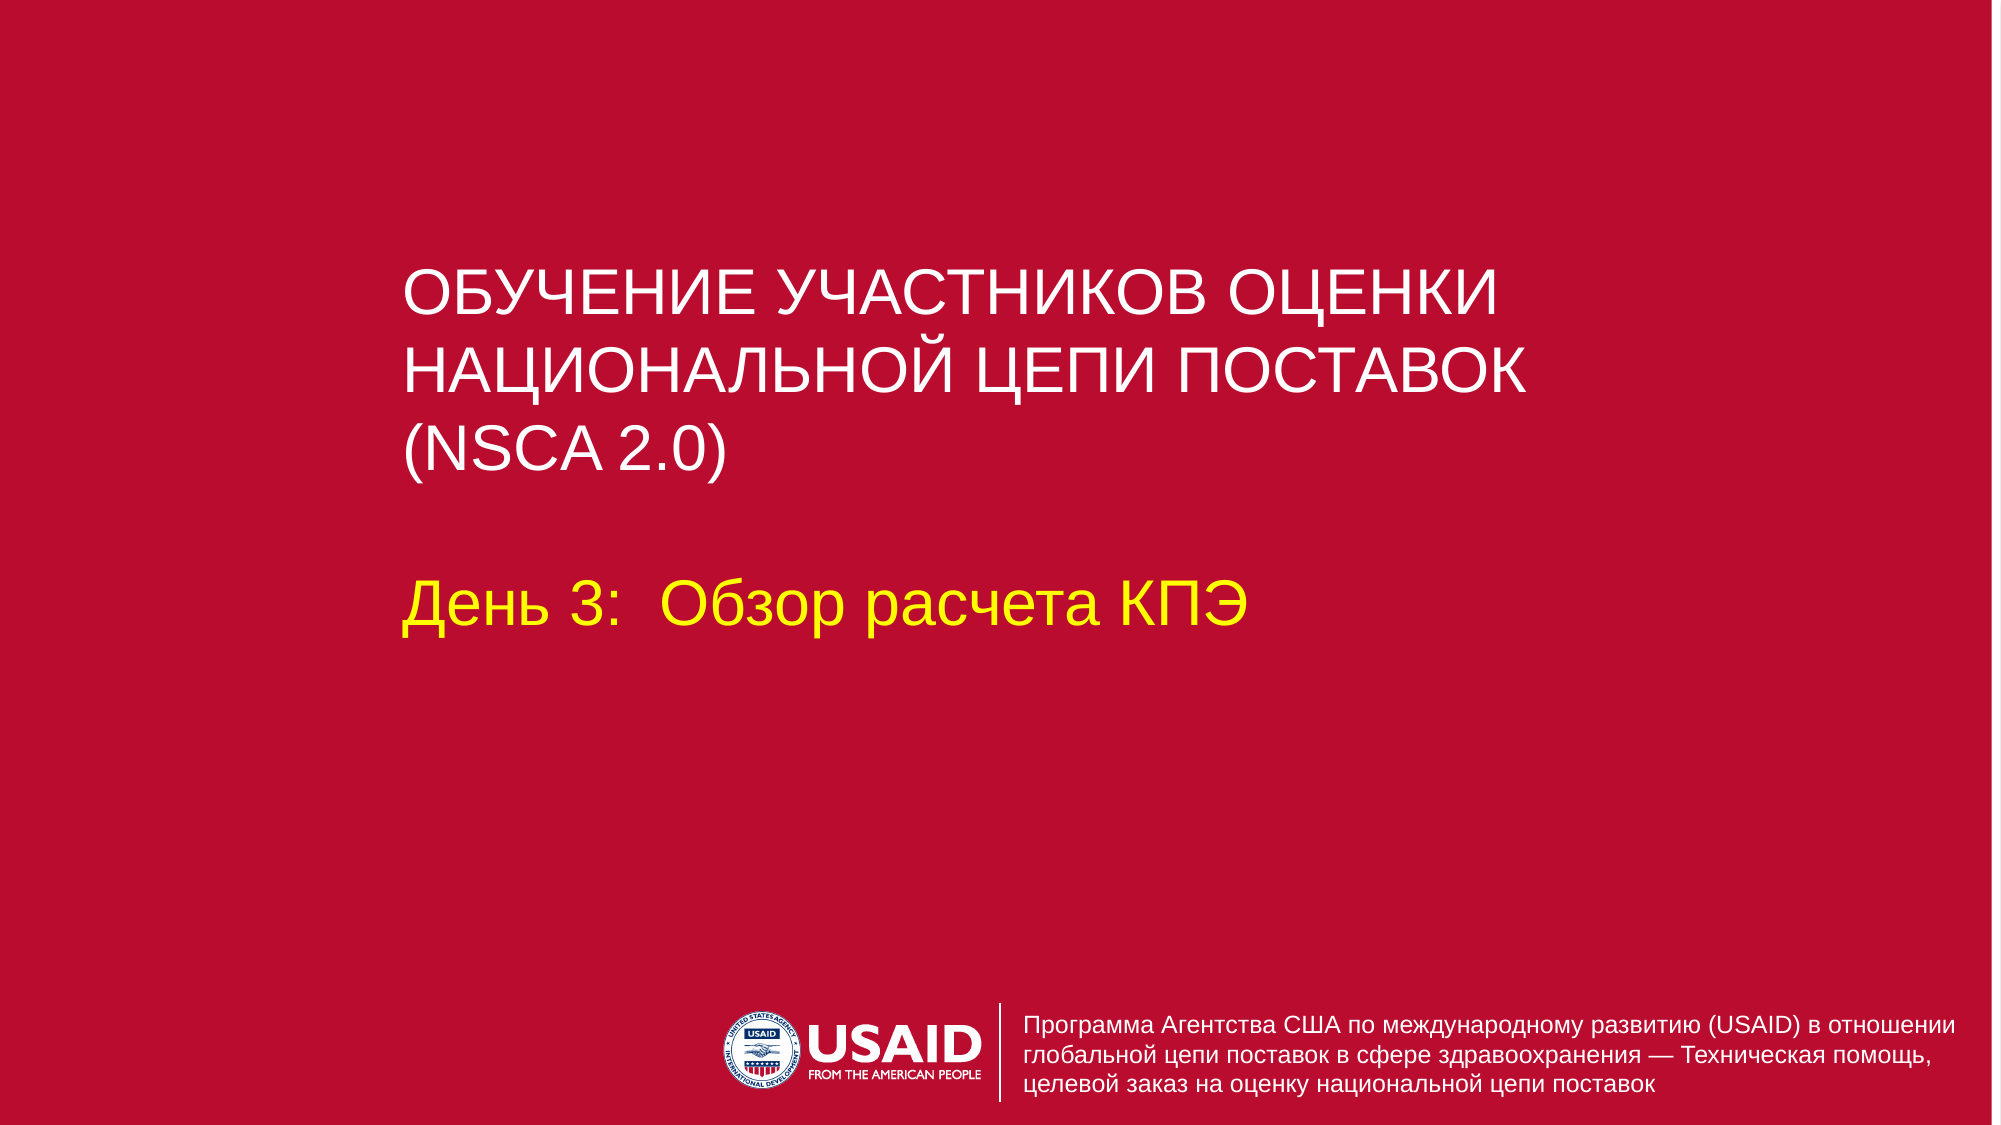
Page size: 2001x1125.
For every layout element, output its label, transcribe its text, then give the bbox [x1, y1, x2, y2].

text_box Программа Агентства США по международному развитию (USAID) в отношении глобальной цепи поставок в сфере здравоохранения ― Техническая помощь, целевой заказ на оценку национальной цепи поставок [1008, 1000, 1979, 1106]
picture [717, 1005, 992, 1099]
text_box [0, 0, 1994, 1125]
text_box ОБУЧЕНИЕ УЧАСТНИКОВ ОЦЕНКИ НАЦИОНАЛЬНОЙ ЦЕПИ ПОСТАВОК (NSCA 2.0) День 3: Обзор расчета КПЭ [387, 242, 1752, 647]
